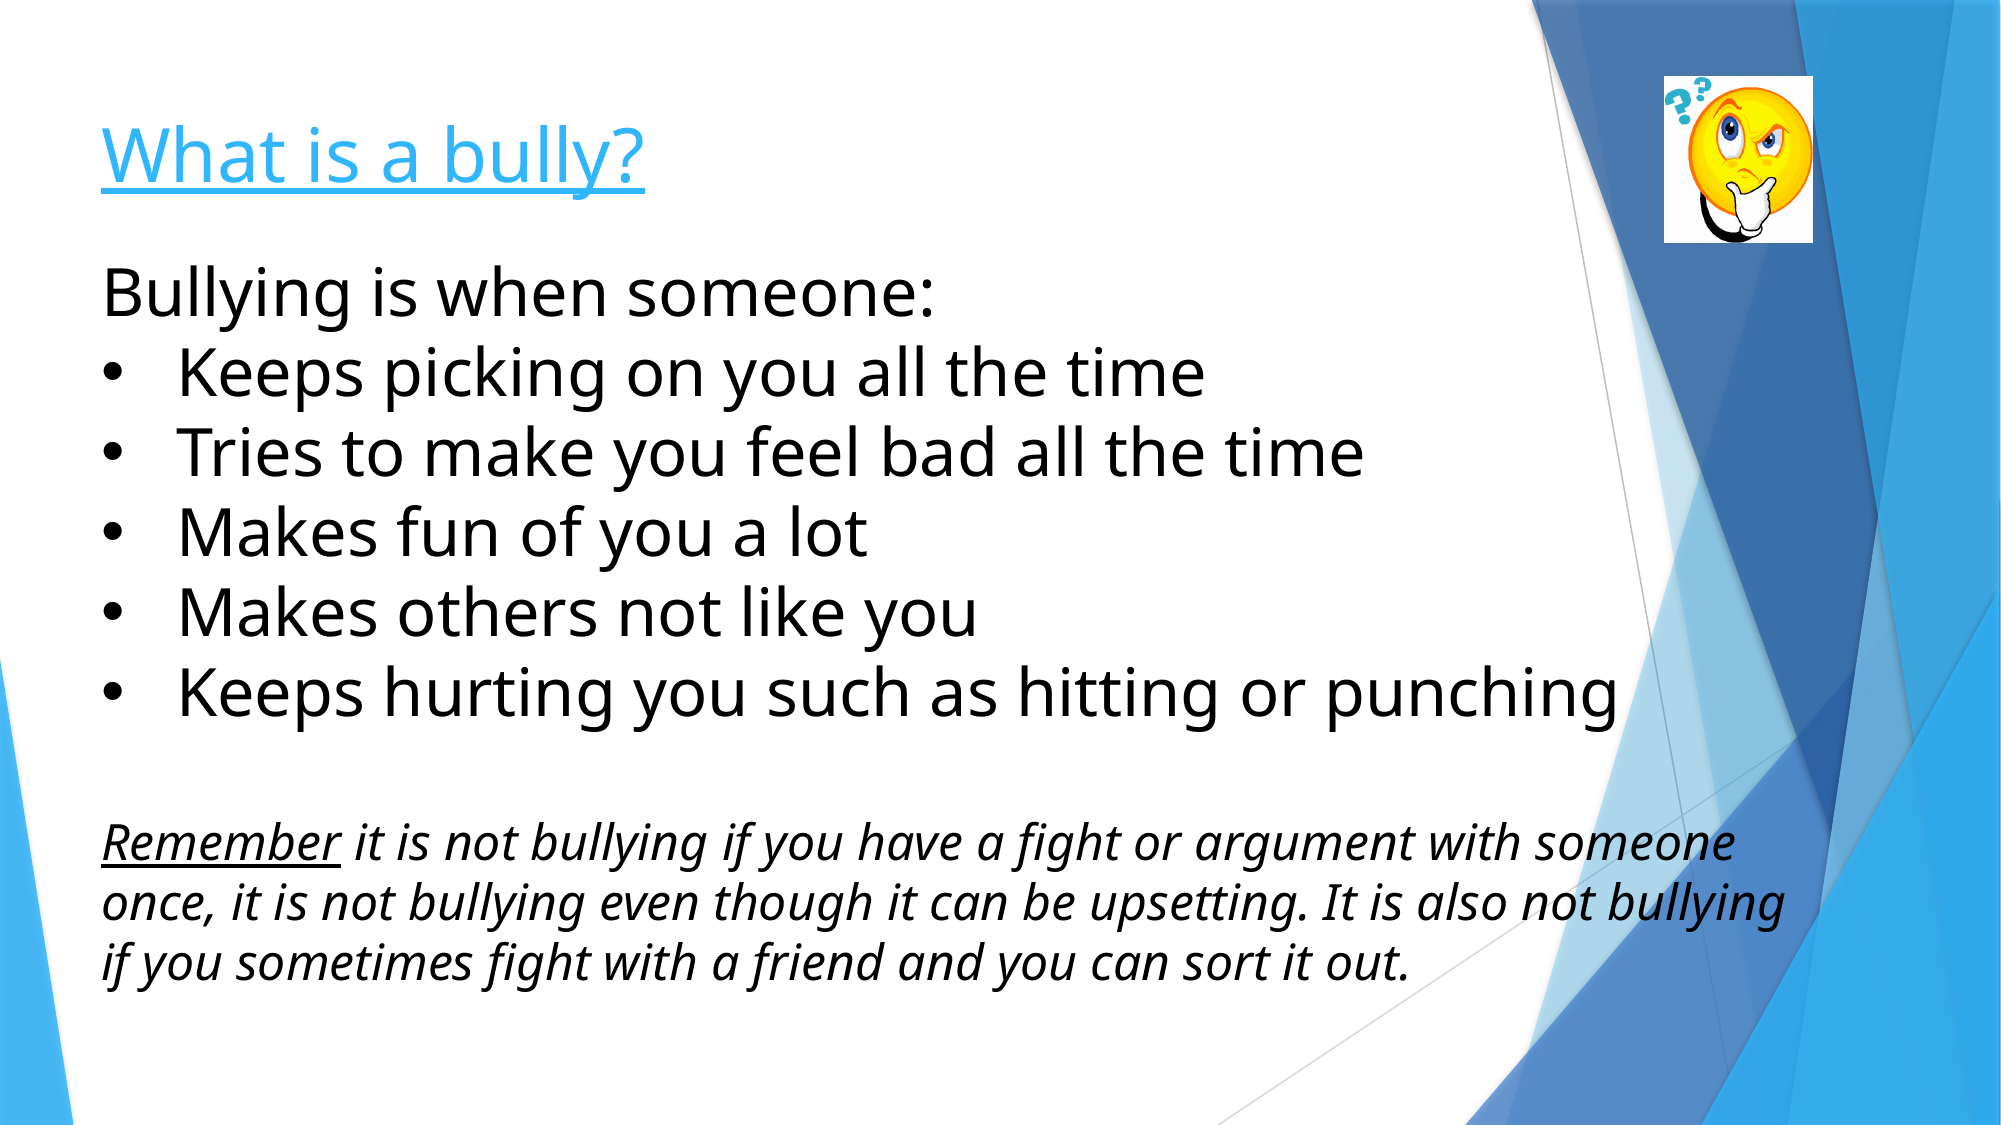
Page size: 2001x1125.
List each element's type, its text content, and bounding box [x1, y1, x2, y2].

text_box Bullying is when someone: Keeps picking on you all the time Tries to make you feel bad all the time Makes fun of you a lot Makes others not like you Keeps hurting you such as hitting or punching Remember it is not bullying if you have a fight or argument with someone once, it is not bullying even though it can be upsetting. It is also not bullying if you sometimes fight with a friend and you can sort it out. [86, 242, 1816, 998]
title What is a bully? [86, 99, 1497, 215]
picture [1664, 76, 1813, 244]
